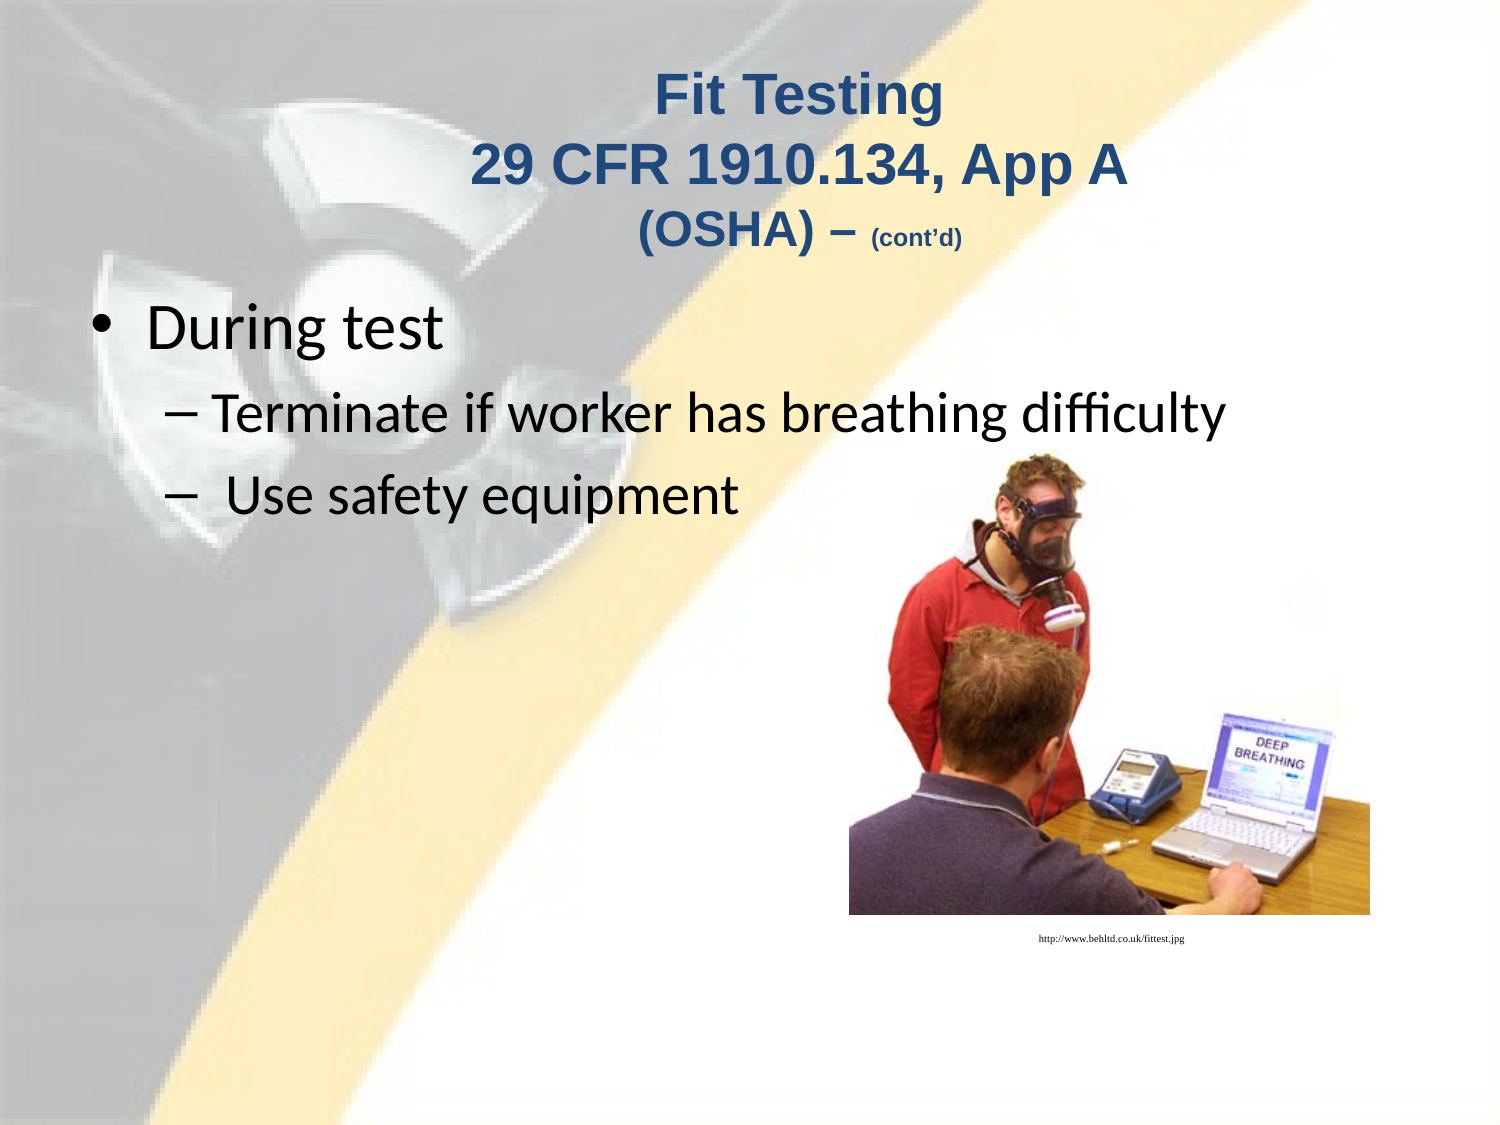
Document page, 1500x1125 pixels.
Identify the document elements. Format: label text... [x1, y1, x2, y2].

text_box Fit Testing 29 CFR 1910.134, App A (OSHA) – (cont’d) [225, 74, 1375, 238]
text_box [849, 449, 1370, 953]
list During test Terminate if worker has breathing difficulty Use safety equipment [75, 275, 1388, 550]
